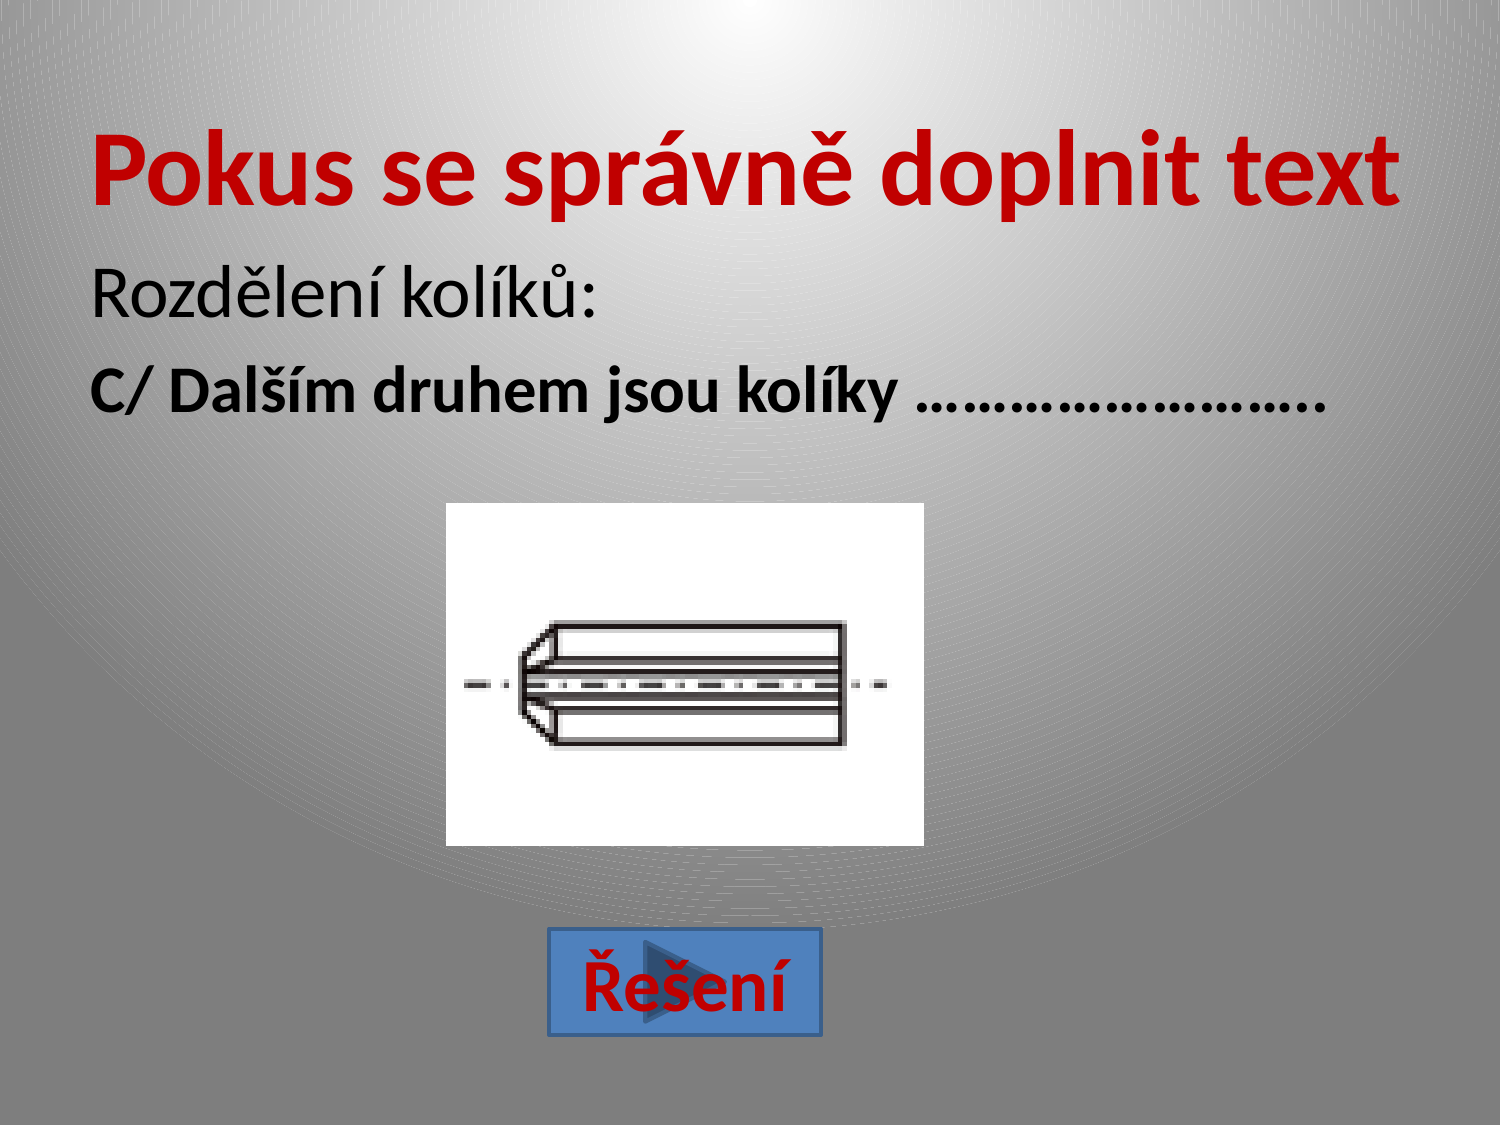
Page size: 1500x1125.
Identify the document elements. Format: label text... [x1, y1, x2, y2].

text_box Řešení [547, 927, 823, 1037]
picture [445, 503, 925, 847]
list Pokus se správně doplnit text Rozdělení kolíků: C/ Dalším druhem jsou kolíky …………………….. [75, 90, 1425, 965]
